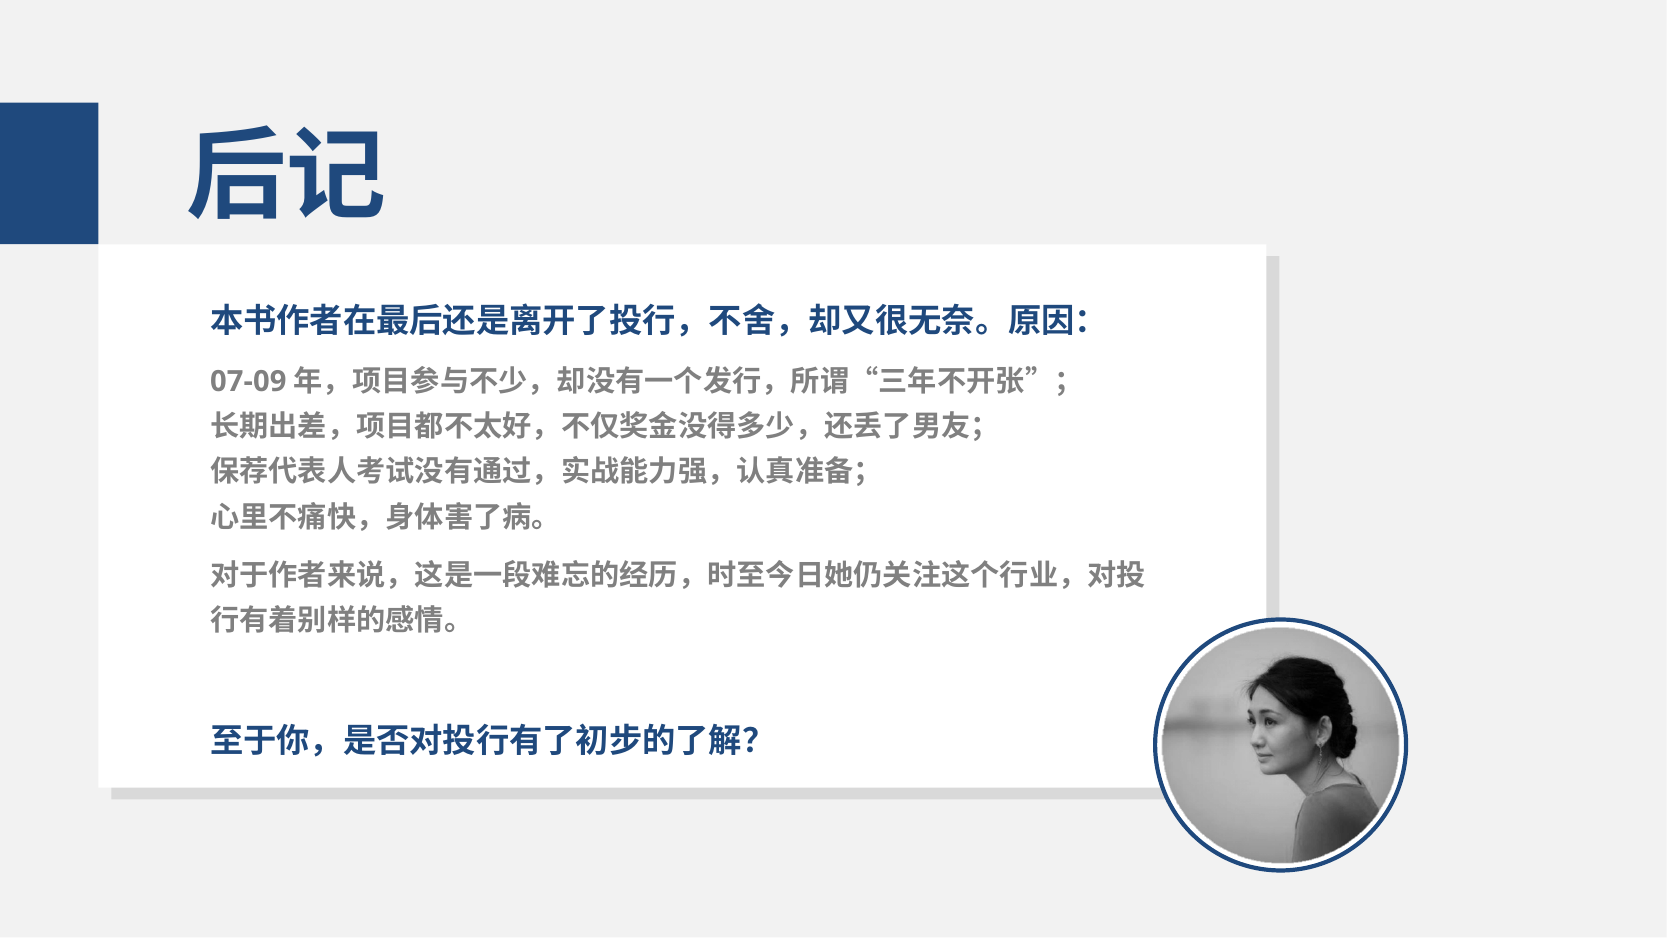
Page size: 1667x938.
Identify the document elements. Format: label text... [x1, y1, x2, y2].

text_box 后记 [171, 102, 1235, 238]
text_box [1128, 610, 1419, 880]
text_box 本书作者在最后还是离开了投行，不舍，却又很无奈。原因： 07-09年，项目参与不少，却没有一个发行，所谓“三年不开张”； 长期出差，项目都不太好，不仅奖金没得多少，还丢了男友； 保荐代表人考试没有通过，实战能力强，认真准备； 心里不痛快，身体害了病。 对于作者来说，这是一段难忘的经历，时至今日她仍关注这个行业，对投行有着别样的感情。 至于你，是否对投行有了初步的了解？ [195, 279, 1176, 767]
